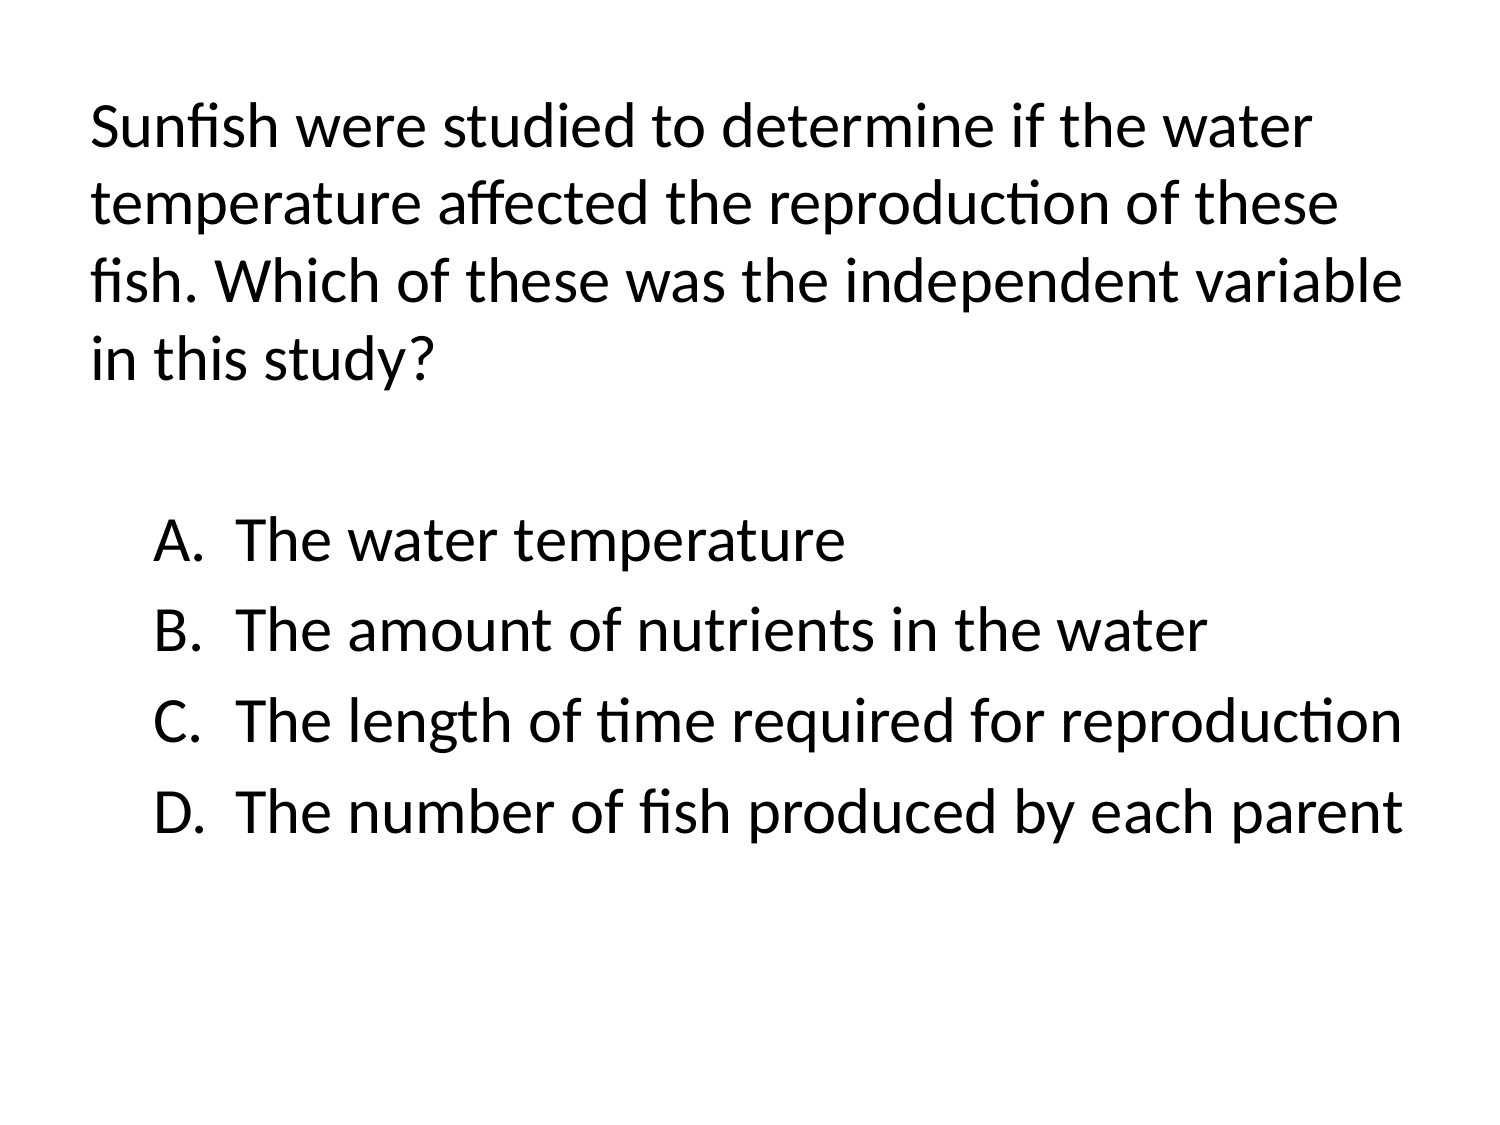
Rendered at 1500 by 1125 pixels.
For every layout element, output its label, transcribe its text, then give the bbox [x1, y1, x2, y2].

list Sunfish were studied to determine if the water temperature affected the reproduction of these fish. Which of these was the independent variable in this study? The water temperature The amount of nutrients in the water The length of time required for reproduction The number of fish produced by each parent [75, 75, 1425, 1005]
